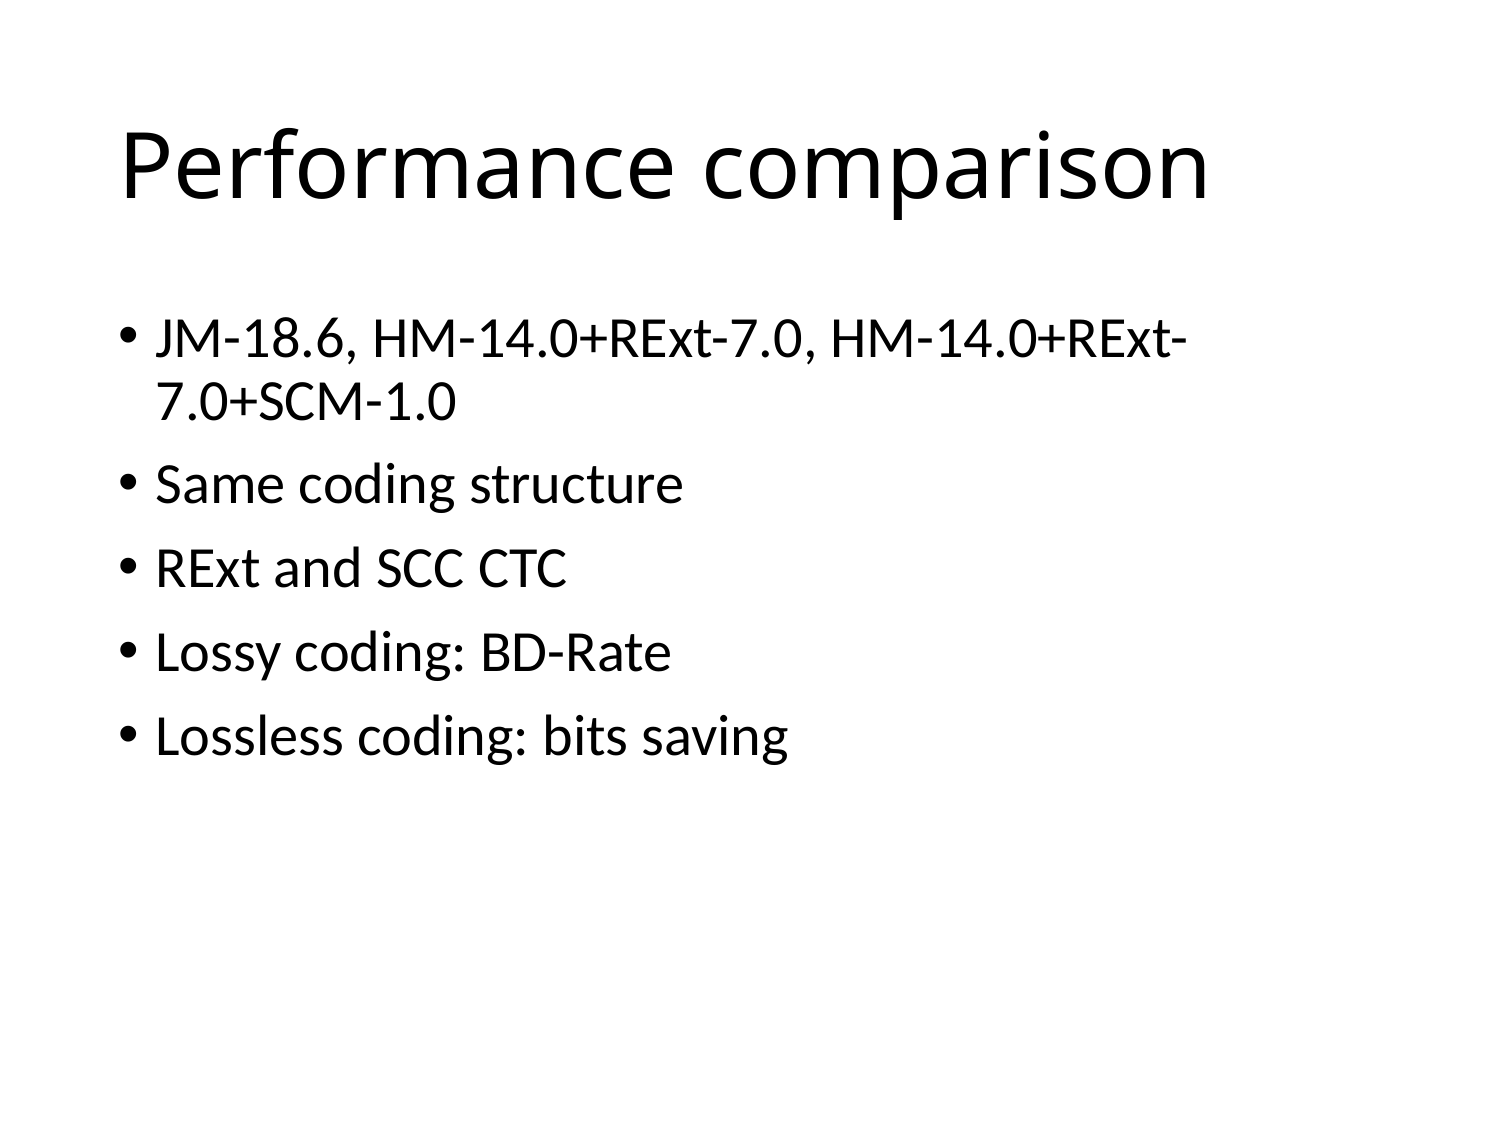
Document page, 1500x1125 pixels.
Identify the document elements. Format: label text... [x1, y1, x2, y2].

list JM-18.6, HM-14.0+RExt-7.0, HM-14.0+RExt-7.0+SCM-1.0 Same coding structure RExt and SCC CTC Lossy coding: BD-Rate Lossless coding: bits saving [103, 299, 1397, 1014]
title Performance comparison [103, 59, 1397, 278]
